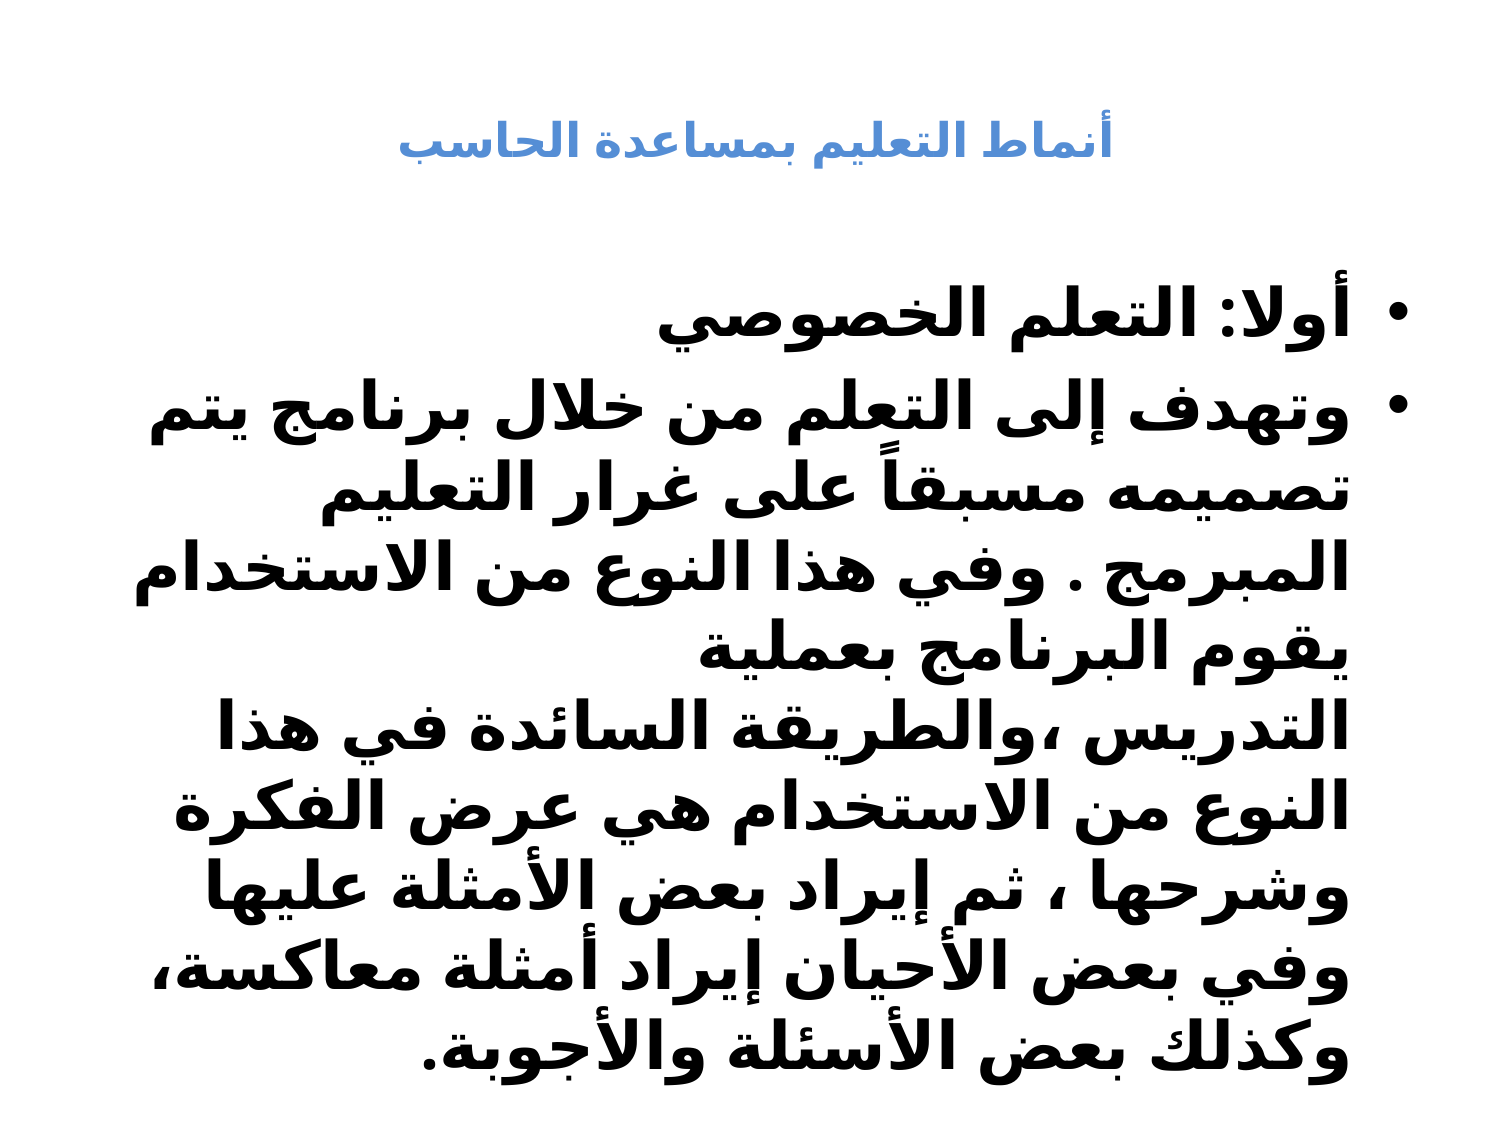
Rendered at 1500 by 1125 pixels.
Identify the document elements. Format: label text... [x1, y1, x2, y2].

list أولا: التعلم الخصوصي وتهدف إلى التعلم من خلال برنامج يتم تصميمه مسبقاً على غرار التعليم المبرمج . وفي هذا النوع من الاستخدام يقوم البرنامج بعملية التدريس ،والطريقة السائدة في هذا النوع من الاستخدام هي عرض الفكرة وشرحها ، ثم إيراد بعض الأمثلة عليها وفي بعض الأحيان إيراد أمثلة معاكسة، وكذلك بعض الأسئلة والأجوبة. [75, 262, 1425, 1005]
title أنماط التعليم بمساعدة الحاسب [75, 45, 1425, 233]
